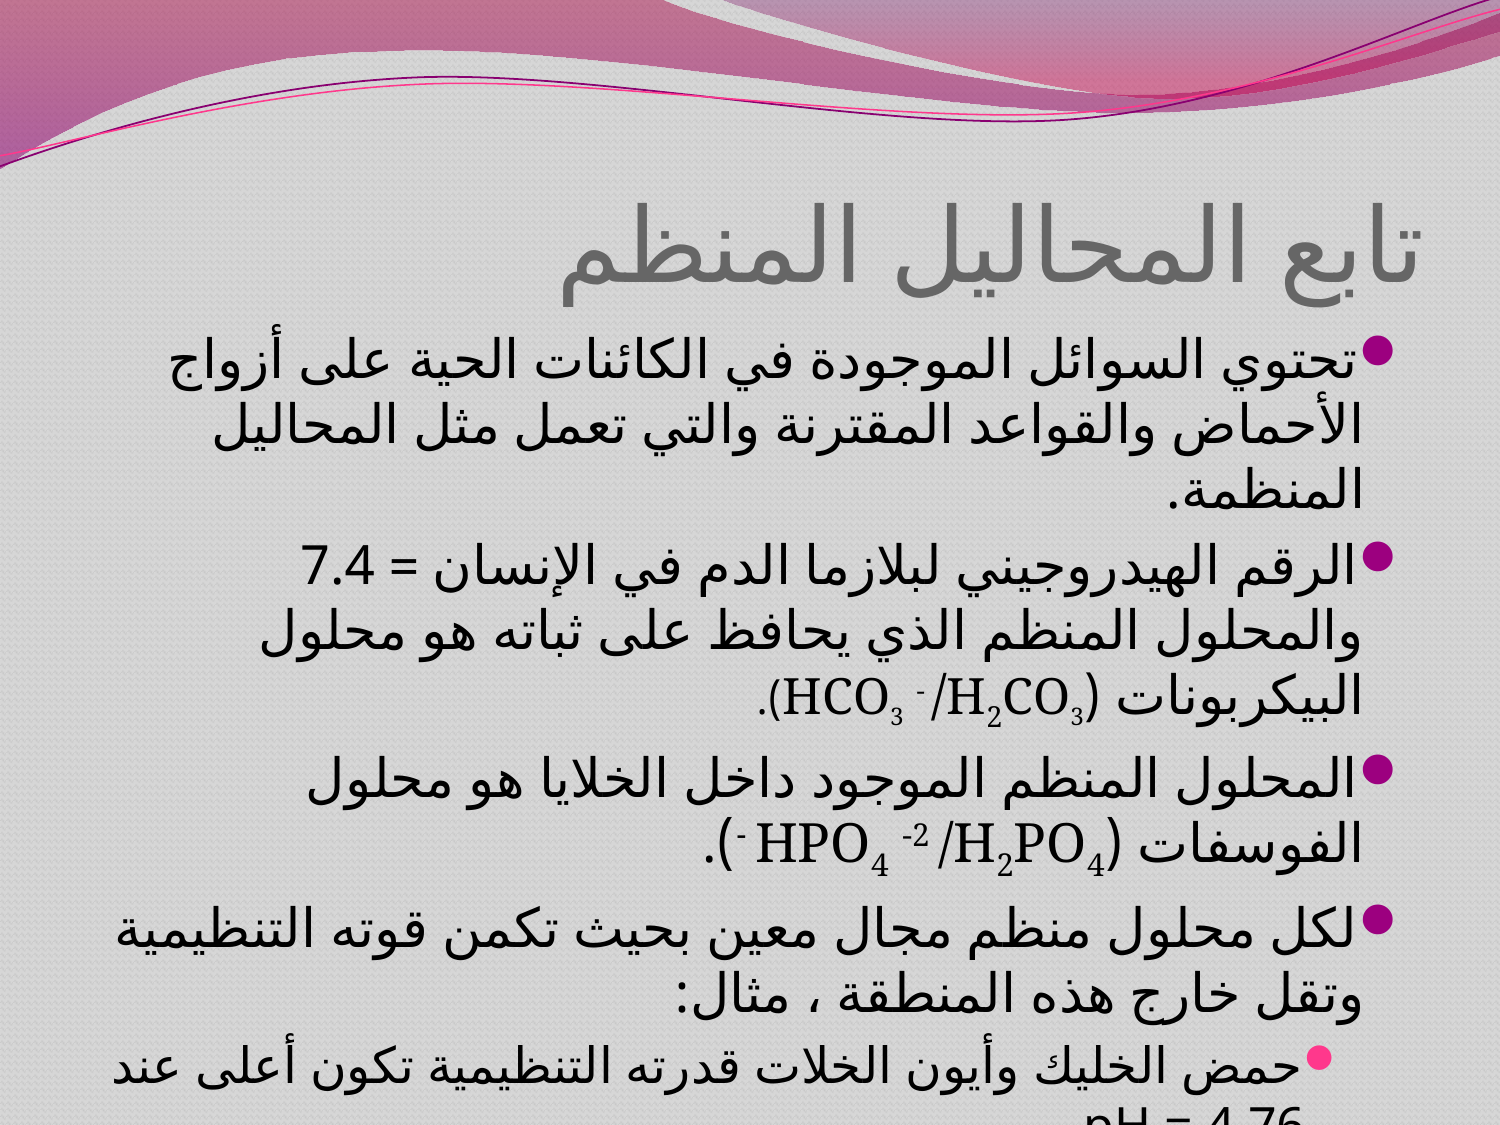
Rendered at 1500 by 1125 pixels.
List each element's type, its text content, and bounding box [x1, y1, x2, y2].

list تحتوي السوائل الموجودة في الكائنات الحية على أزواج الأحماض والقواعد المقترنة والتي تعمل مثل المحاليل المنظمة. الرقم الهيدروجيني لبلازما الدم في الإنسان = 7.4 والمحلول المنظم الذي يحافظ على ثباته هو محلول البيكربونات (HCO3 - /H2CO3). المحلول المنظم الموجود داخل الخلايا هو محلول الفوسفات (HPO4 -2 /H2PO4 -). لكل محلول منظم مجال معين بحيث تكمن قوته التنظيمية وتقل خارج هذه المنطقة ، مثال: حمض الخليك وأيون الخلات قدرته التنظيمية تكون أعلى عند pH = 4.76 حمض اللاكتيك وأيون اللاكتات قدرته التنظيمية تكون أعلى عند pH = 3.86 [75, 317, 1425, 1038]
title تابع المحاليل المنظم [75, 115, 1425, 303]
